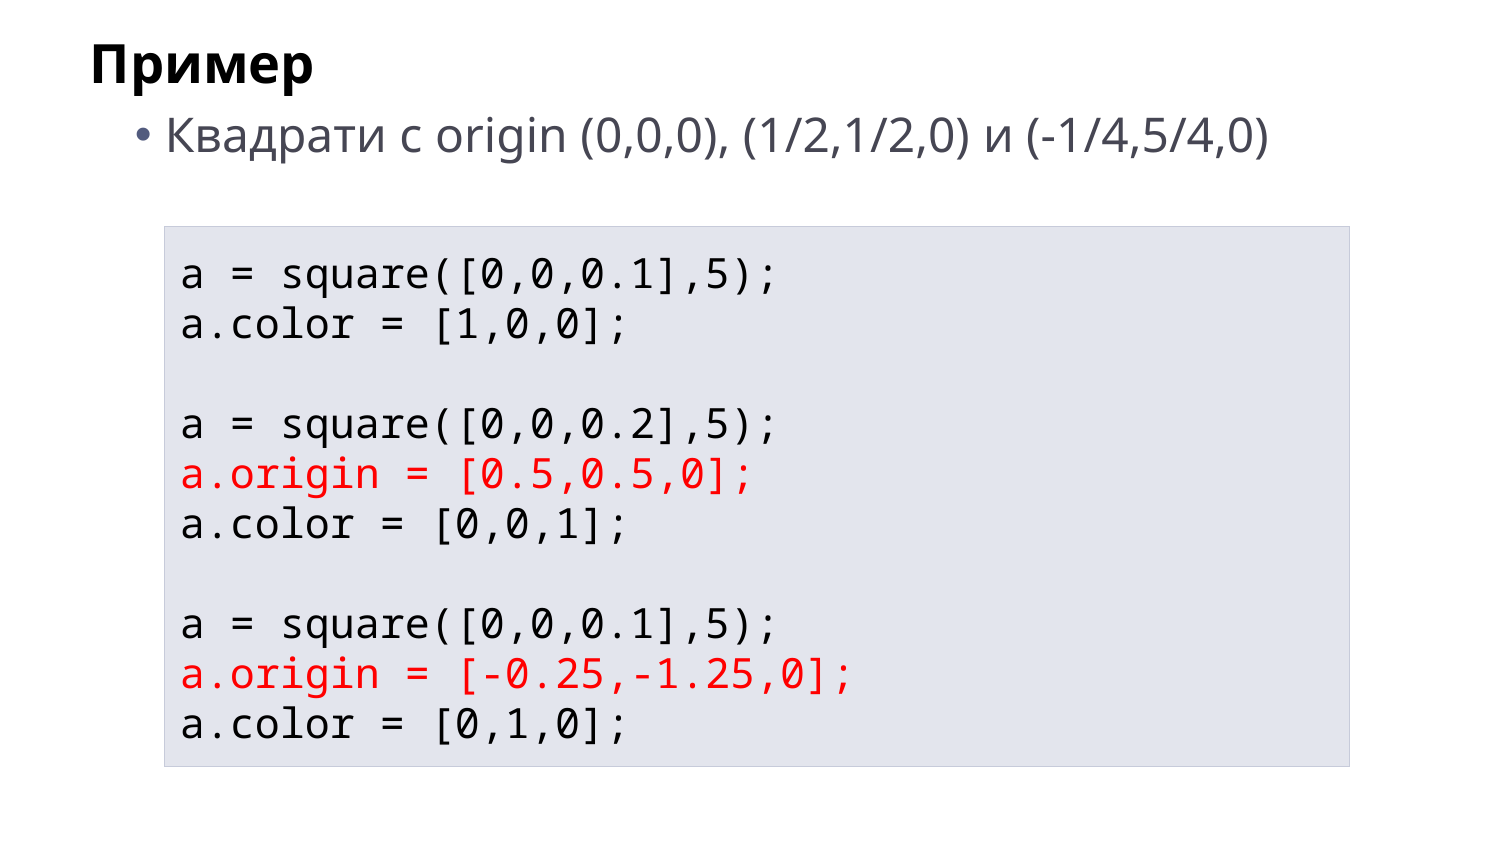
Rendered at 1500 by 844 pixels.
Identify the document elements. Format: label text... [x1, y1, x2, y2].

list Пример Квадрати с origin (0,0,0), (1/2,1/2,0) и (-1/4,5/4,0) [75, 21, 1475, 835]
text_box a = square([0,0,0.1],5); a.color = [1,0,0]; a = square([0,0,0.2],5); a.origin = [0.5,0.5,0]; a.color = [0,0,1]; a = square([0,0,0.1],5); a.origin = [-0.25,-1.25,0]; a.color = [0,1,0]; [164, 226, 1350, 767]
